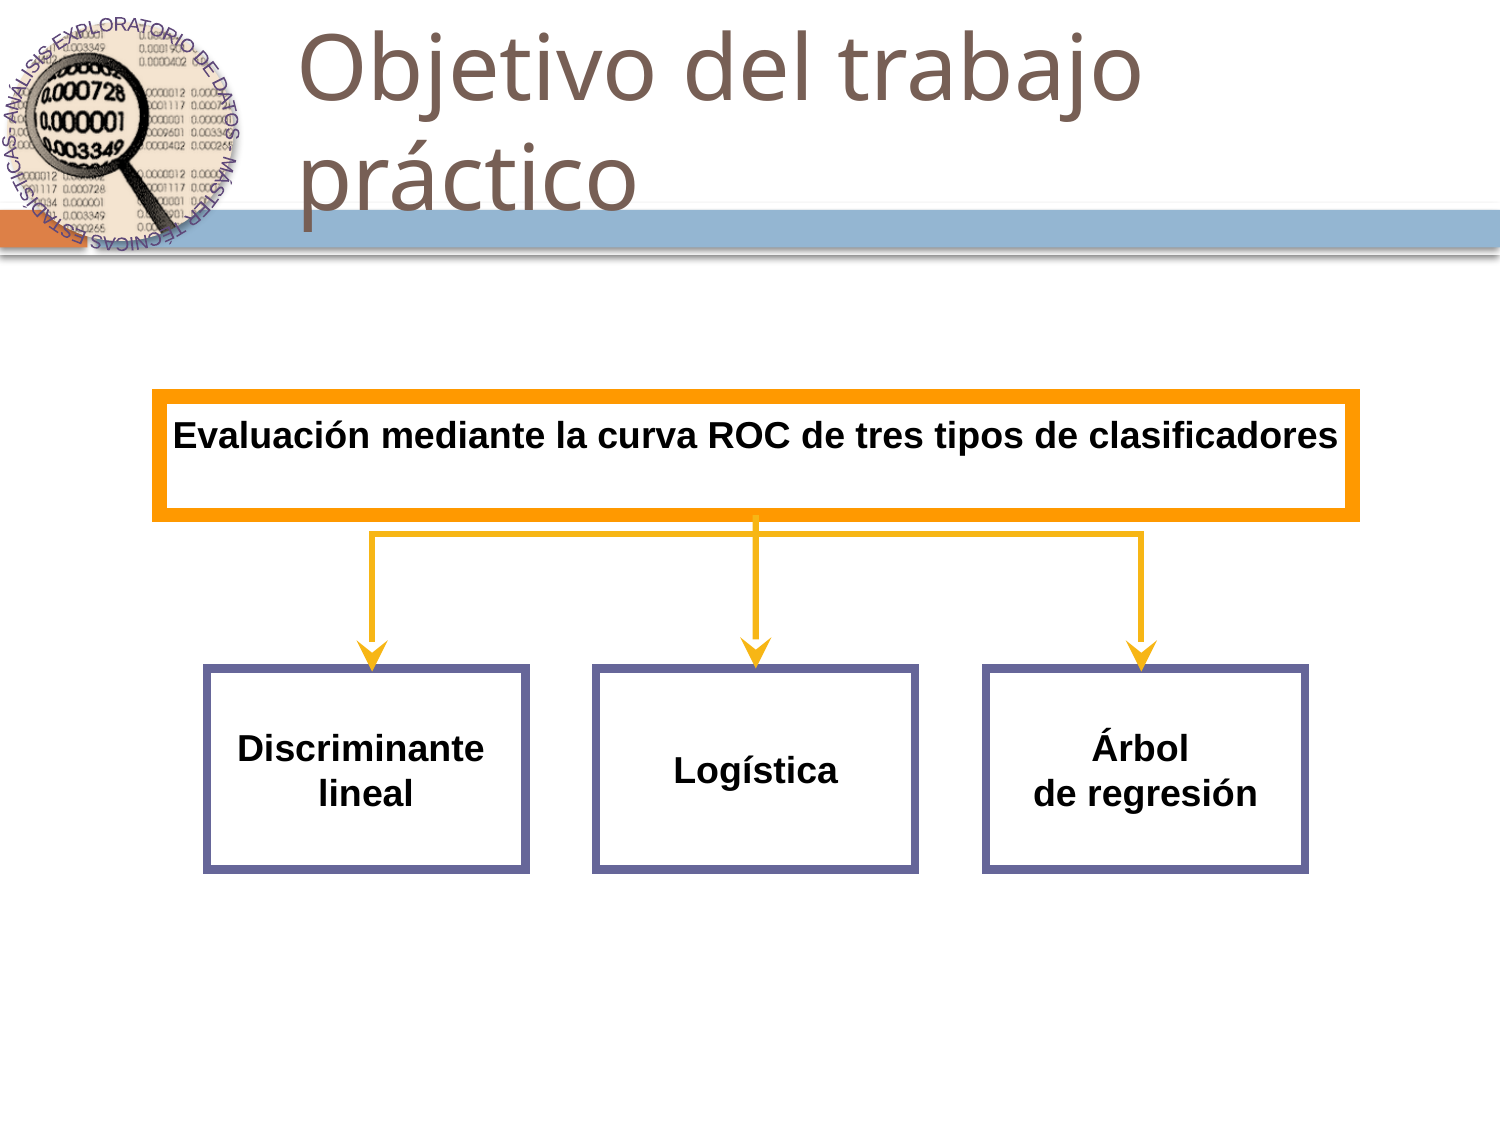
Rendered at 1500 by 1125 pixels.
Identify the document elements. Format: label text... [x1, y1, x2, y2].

text_box Logística [596, 682, 916, 870]
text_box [756, 533, 1142, 672]
text_box Árbol de regresión [986, 668, 1306, 870]
text_box Evaluación mediante la curva ROC de tres tipos de clasificadores [159, 396, 1353, 515]
title Objetivo del trabajo práctico [281, 37, 1454, 201]
text_box Discriminante lineal [206, 668, 526, 870]
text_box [371, 533, 751, 672]
